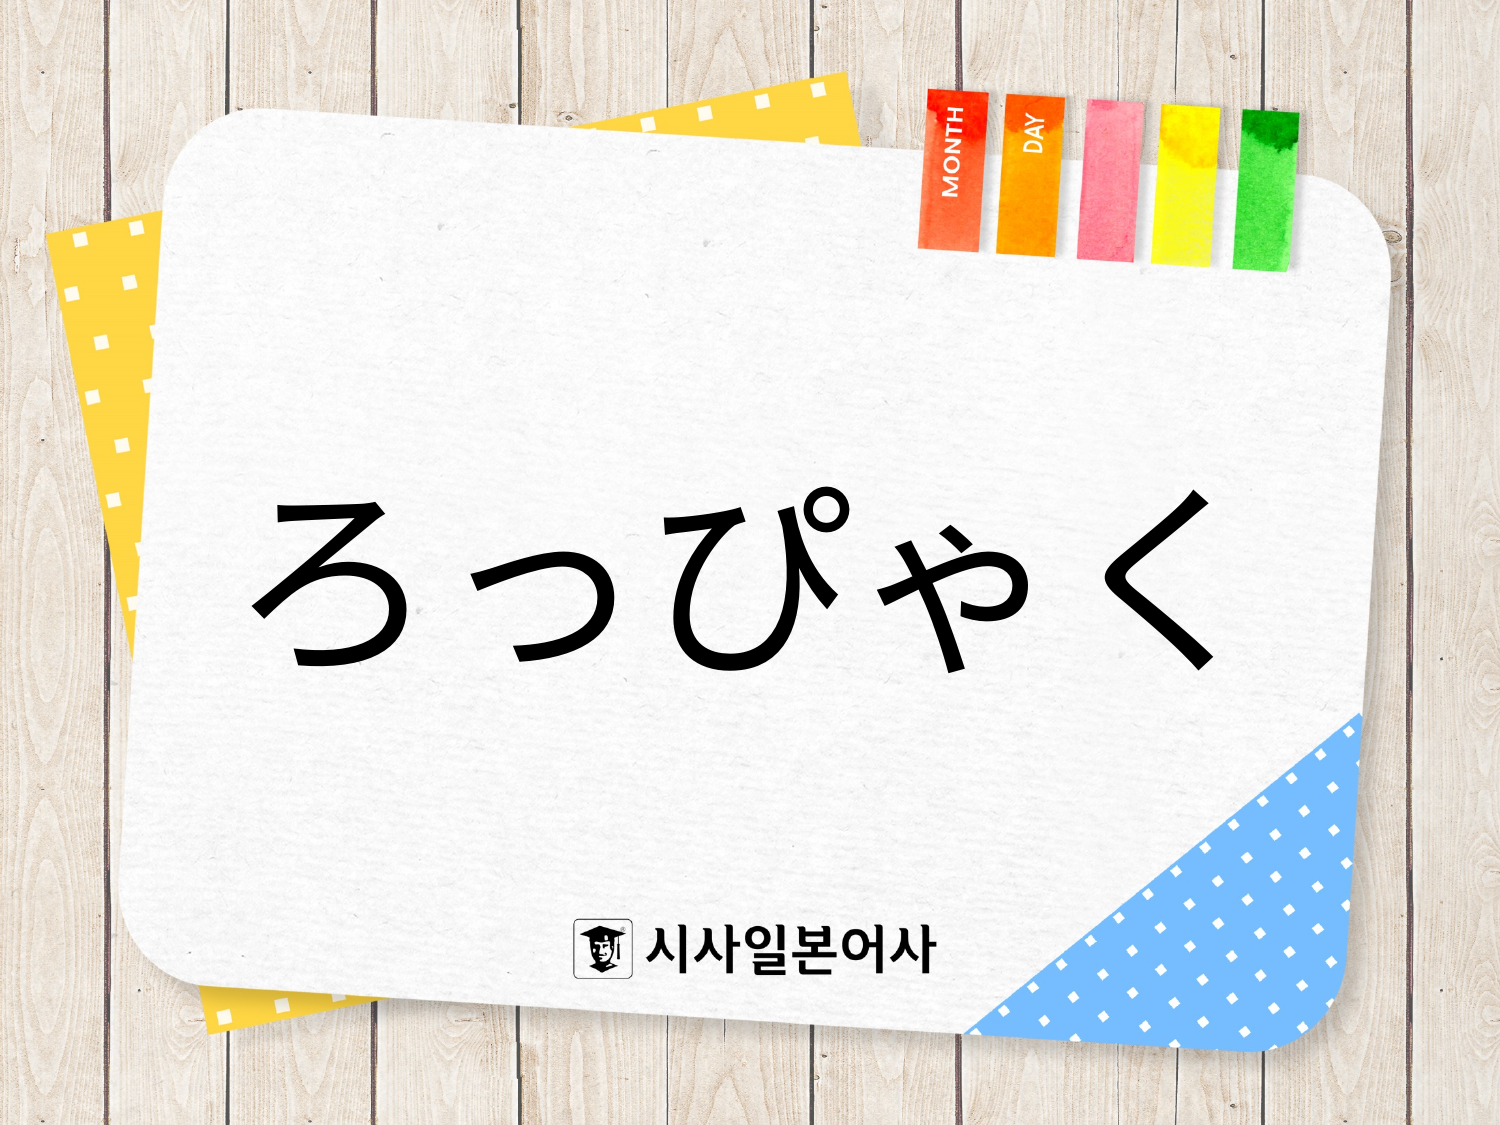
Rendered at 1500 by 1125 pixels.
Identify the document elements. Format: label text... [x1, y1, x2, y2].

picture [0, 0, 1500, 1125]
title ろっぴゃく [75, 338, 1425, 811]
